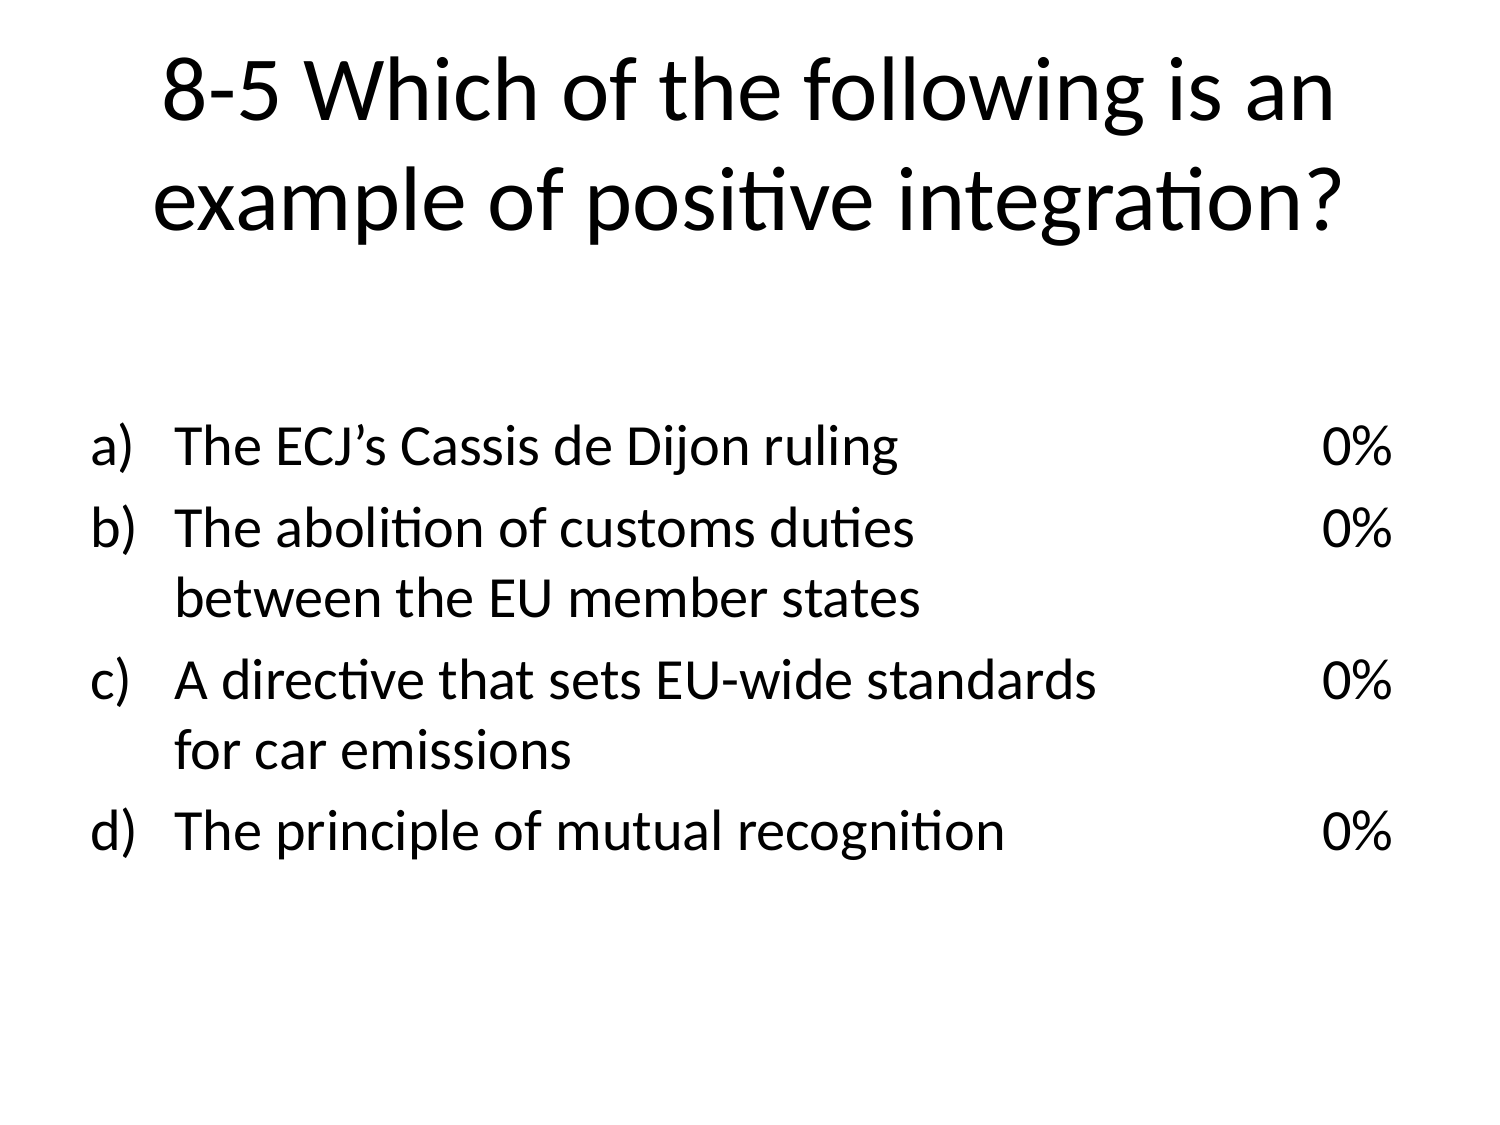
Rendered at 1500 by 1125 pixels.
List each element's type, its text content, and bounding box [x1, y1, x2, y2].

list 0% 0% 0% 0% [1124, 399, 1409, 1125]
list The ECJ’s Cassis de Dijon ruling The abolition of customs duties between the EU member states A directive that sets EU-wide standards for car emissions The principle of mutual recognition [74, 399, 1117, 882]
title 8-5 Which of the following is an example of positive integration? [74, 21, 1426, 257]
